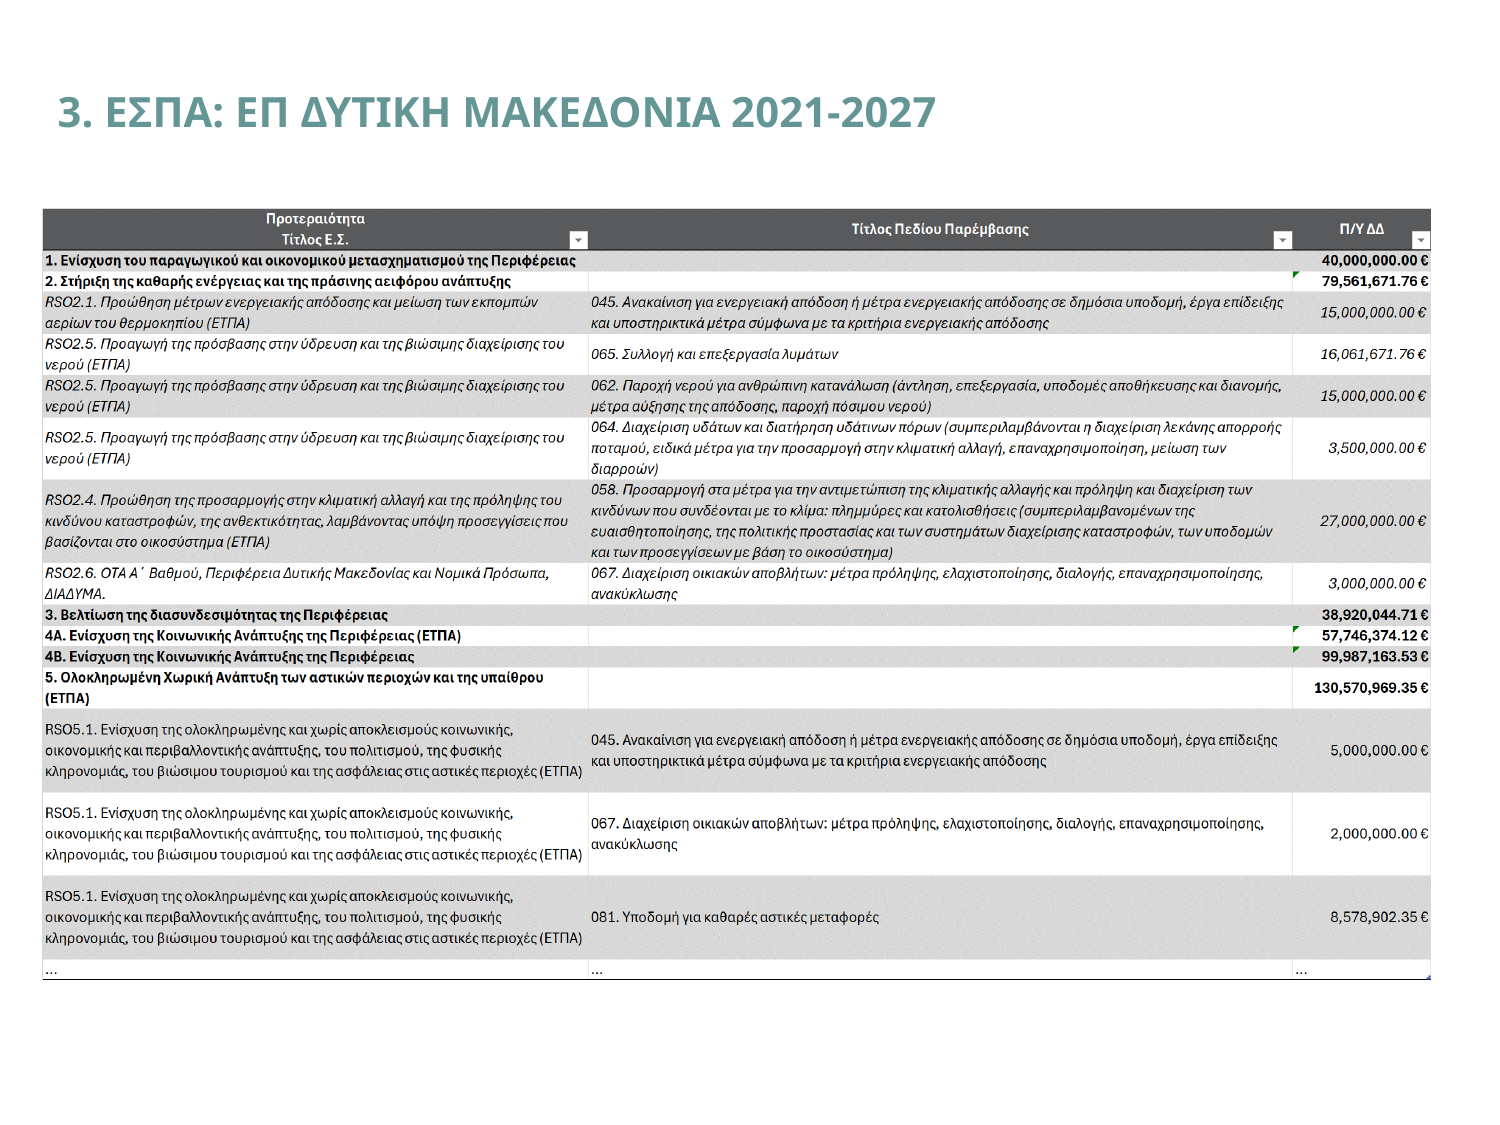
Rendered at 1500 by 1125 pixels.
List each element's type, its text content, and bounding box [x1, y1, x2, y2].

picture [42, 207, 1431, 981]
text_box 3. ΕΣΠΑ: ΕΠ ΔΥΤΙΚΗ ΜΑΚΕΔΟΝΙΑ 2021-2027 [42, 54, 1458, 167]
